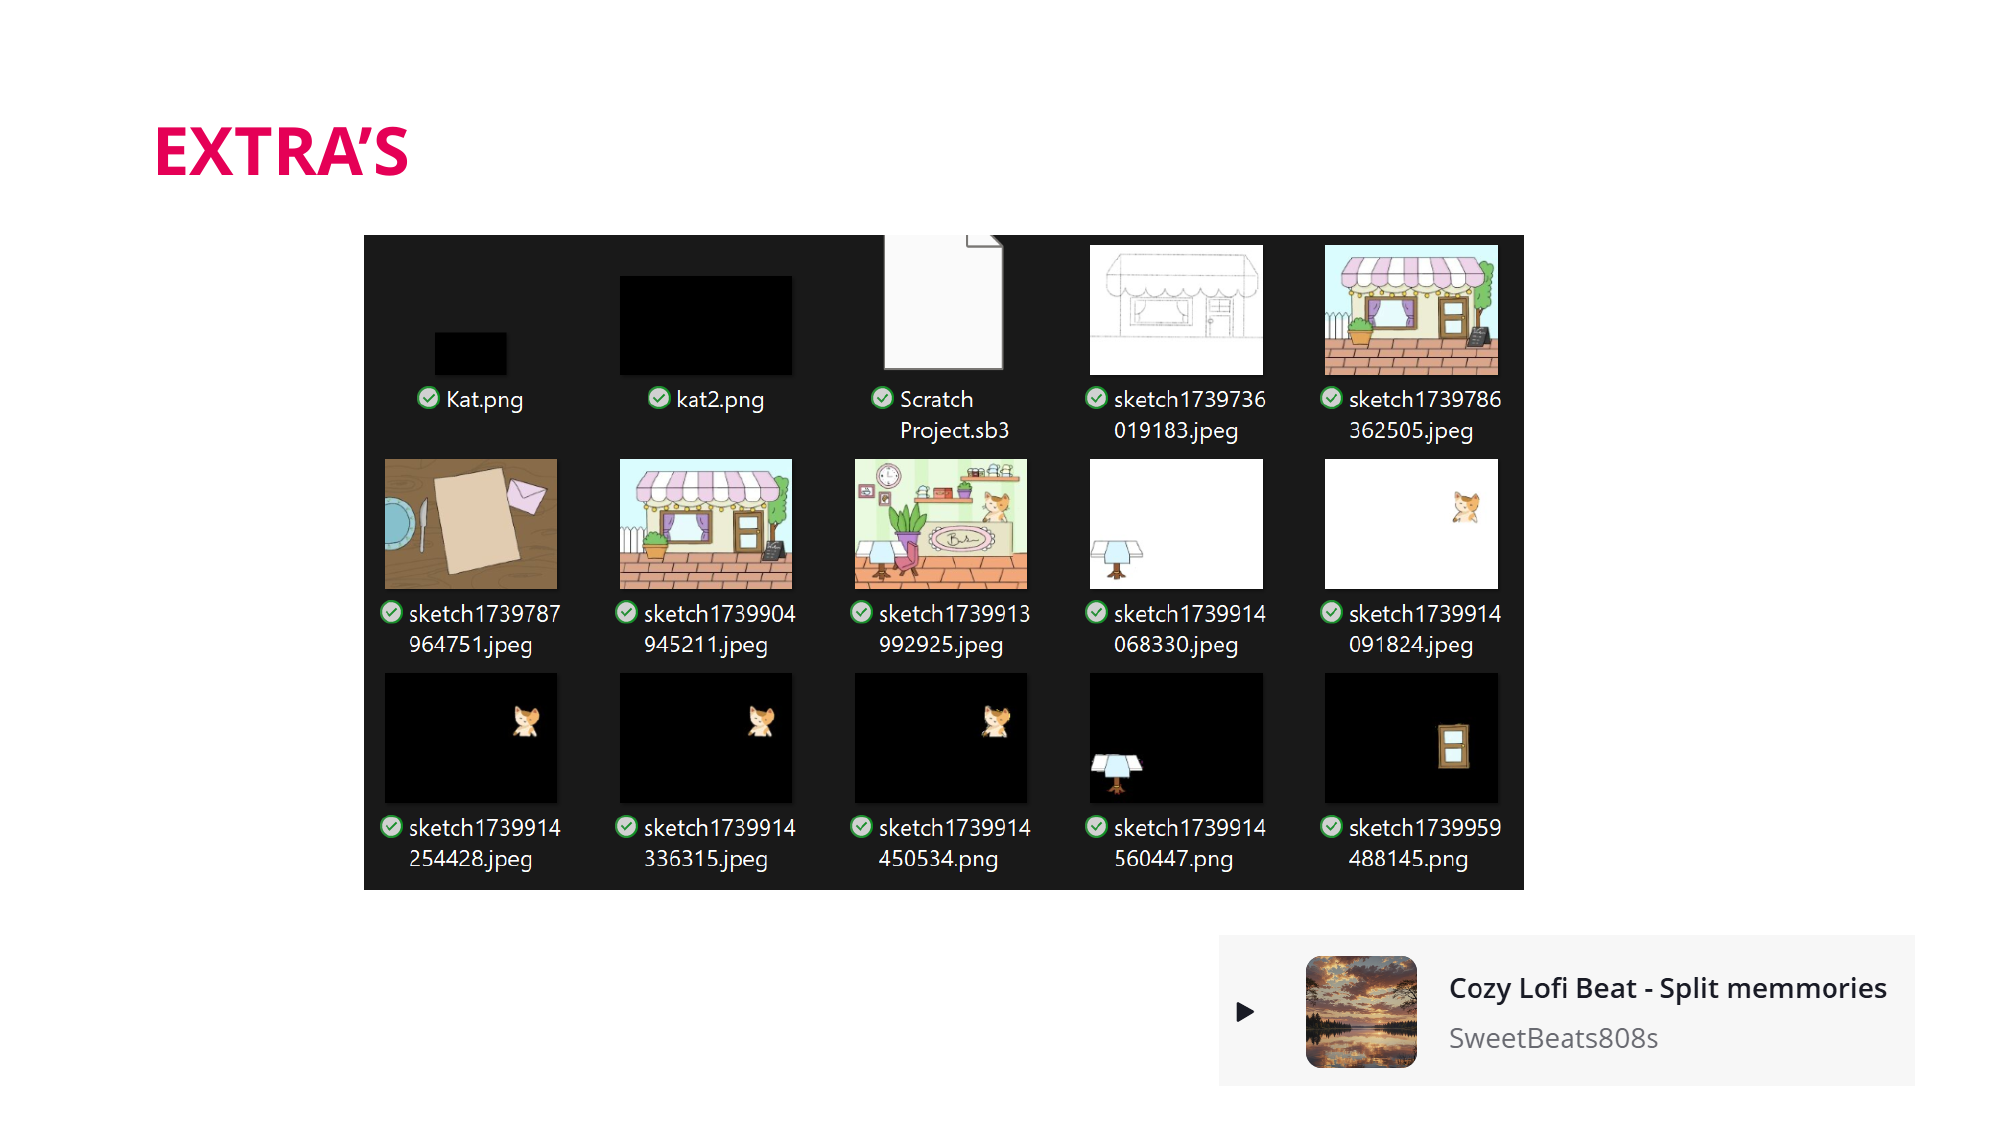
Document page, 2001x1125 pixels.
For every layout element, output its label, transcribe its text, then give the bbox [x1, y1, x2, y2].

picture [1219, 935, 1915, 1119]
picture [363, 235, 1524, 890]
title EXTRA’s [137, 59, 1863, 278]
